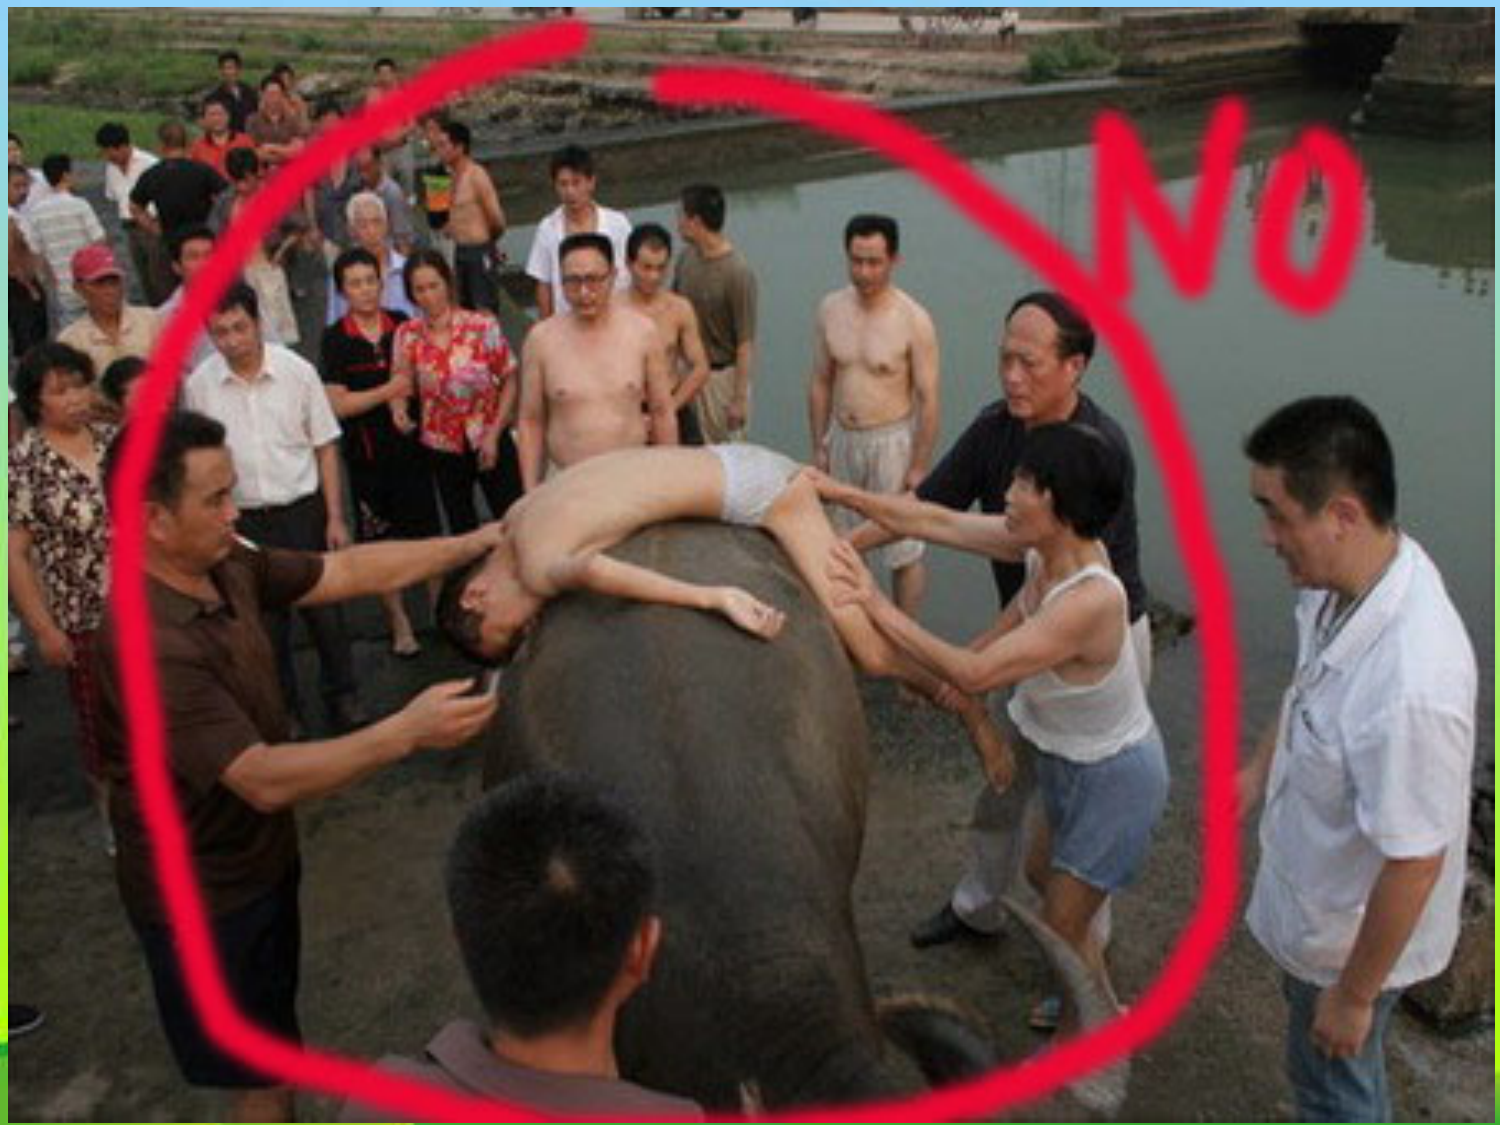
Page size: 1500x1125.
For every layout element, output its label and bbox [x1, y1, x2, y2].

picture [0, 0, 1500, 1125]
list [7, 7, 1495, 1123]
